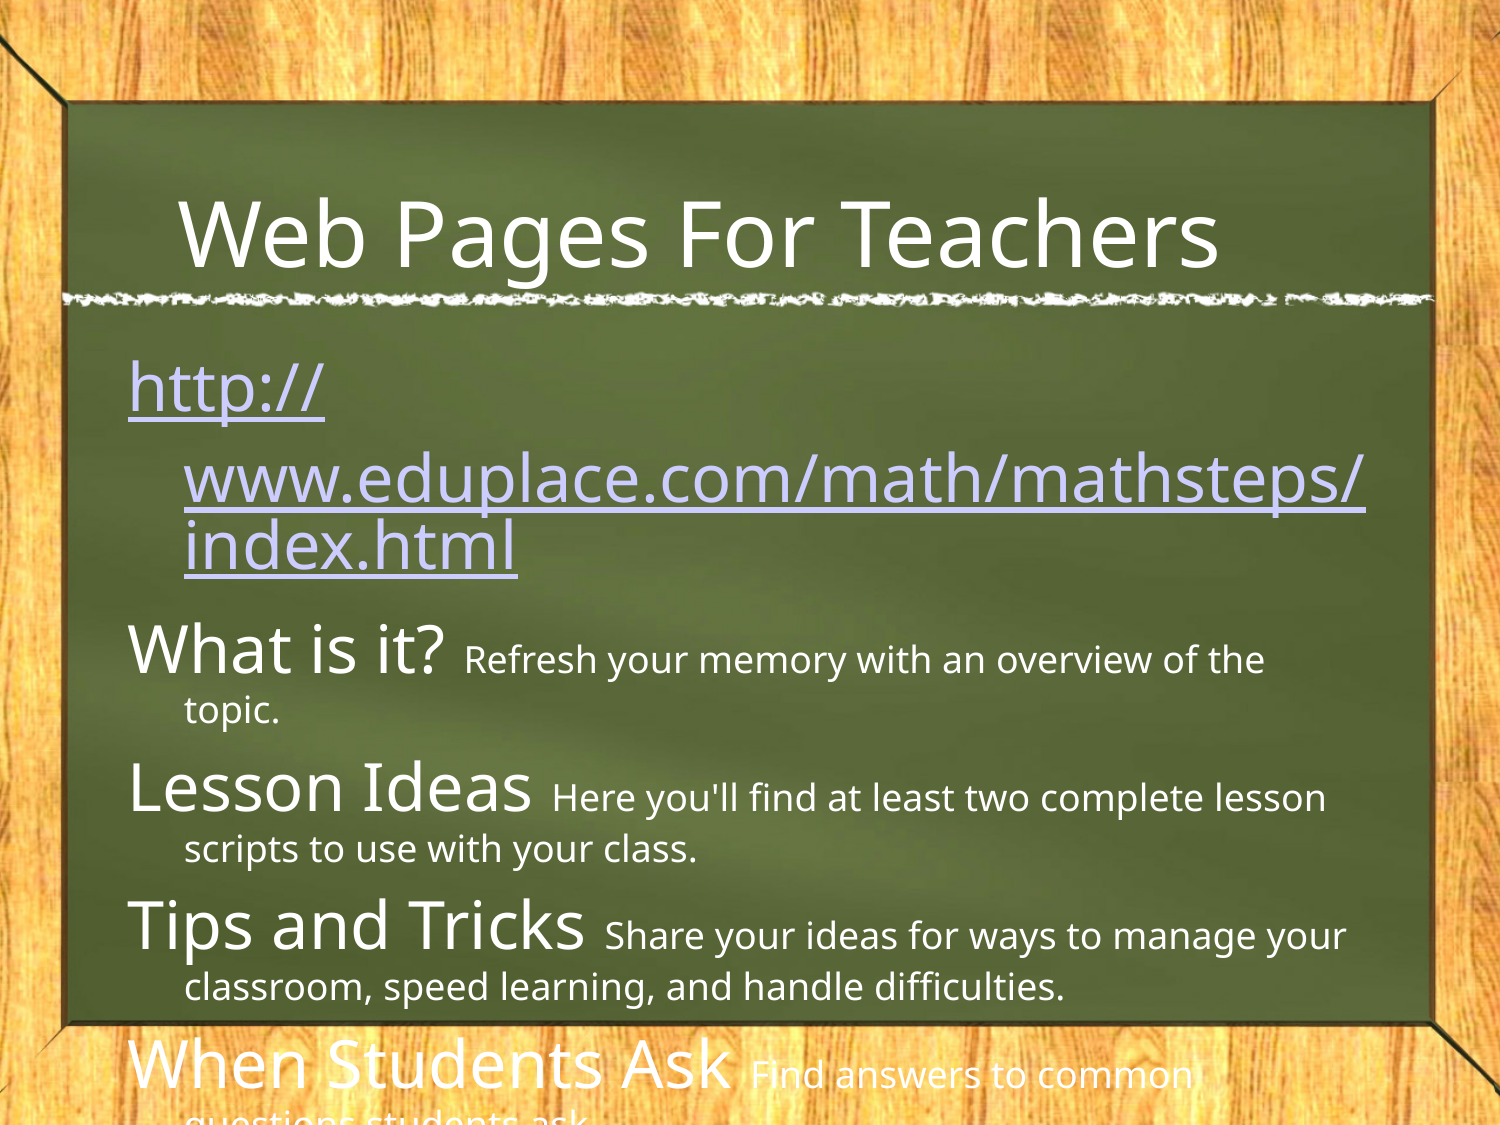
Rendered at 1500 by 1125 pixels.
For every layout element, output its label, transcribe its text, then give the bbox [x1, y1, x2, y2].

picture [0, 0, 1500, 1125]
list http://www.eduplace.com/math/mathsteps/index.html What is it? Refresh your memory with an overview of the topic. Lesson Ideas Here you'll find at least two complete lesson scripts to use with your class. Tips and Tricks Share your ideas for ways to manage your classroom, speed learning, and handle difficulties. When Students Ask Find answers to common questions students ask. [112, 337, 1388, 1048]
title Web Pages For Teachers [112, 137, 1288, 326]
